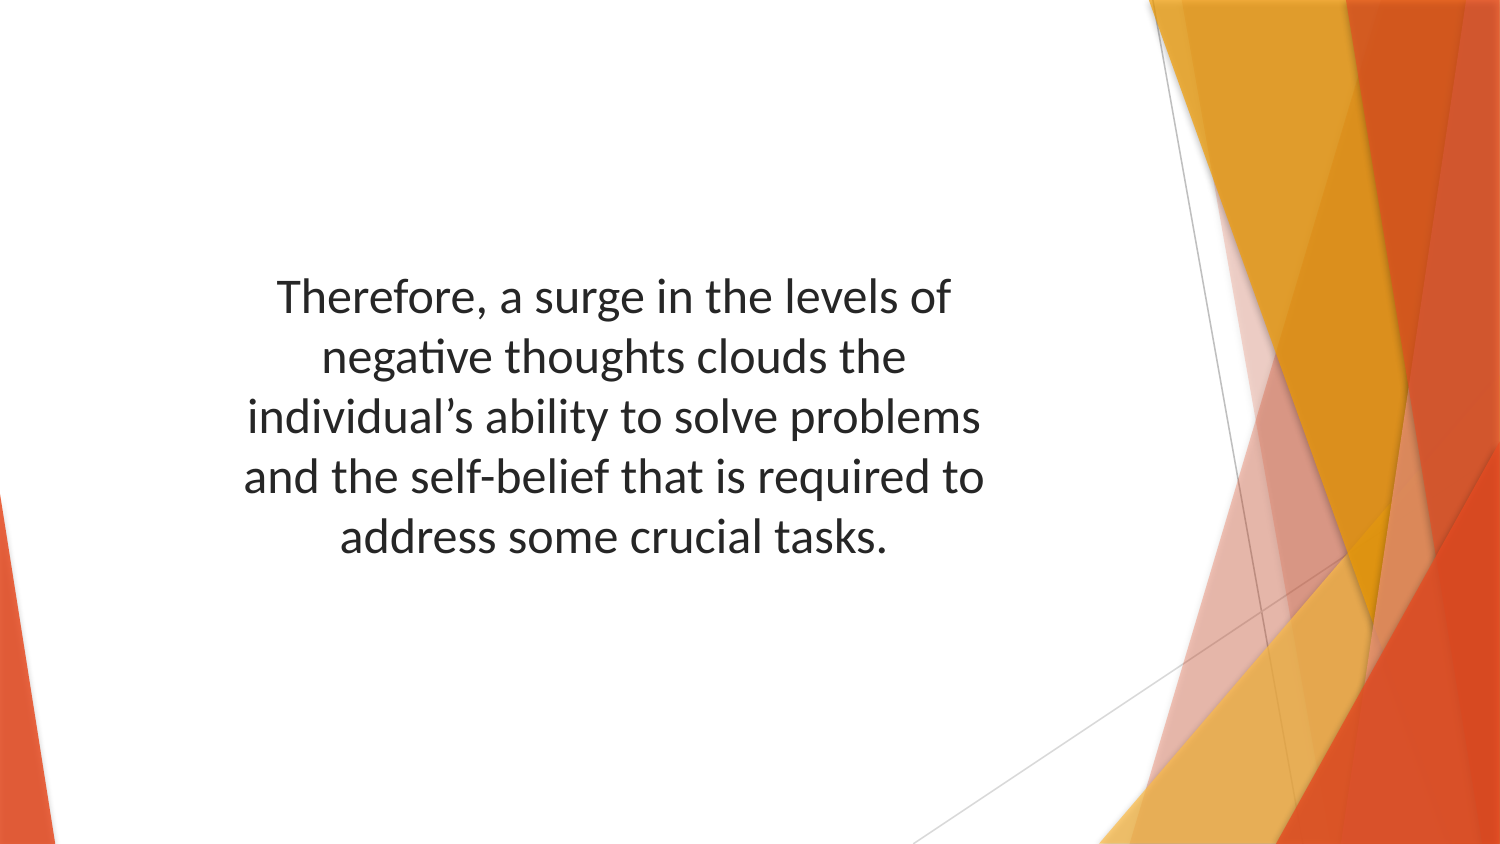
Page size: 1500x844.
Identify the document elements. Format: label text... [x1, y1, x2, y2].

list Therefore, a surge in the levels of negative thoughts clouds the individual’s ability to solve problems and the self-belief that is required to address some crucial tasks. [206, 256, 1022, 576]
